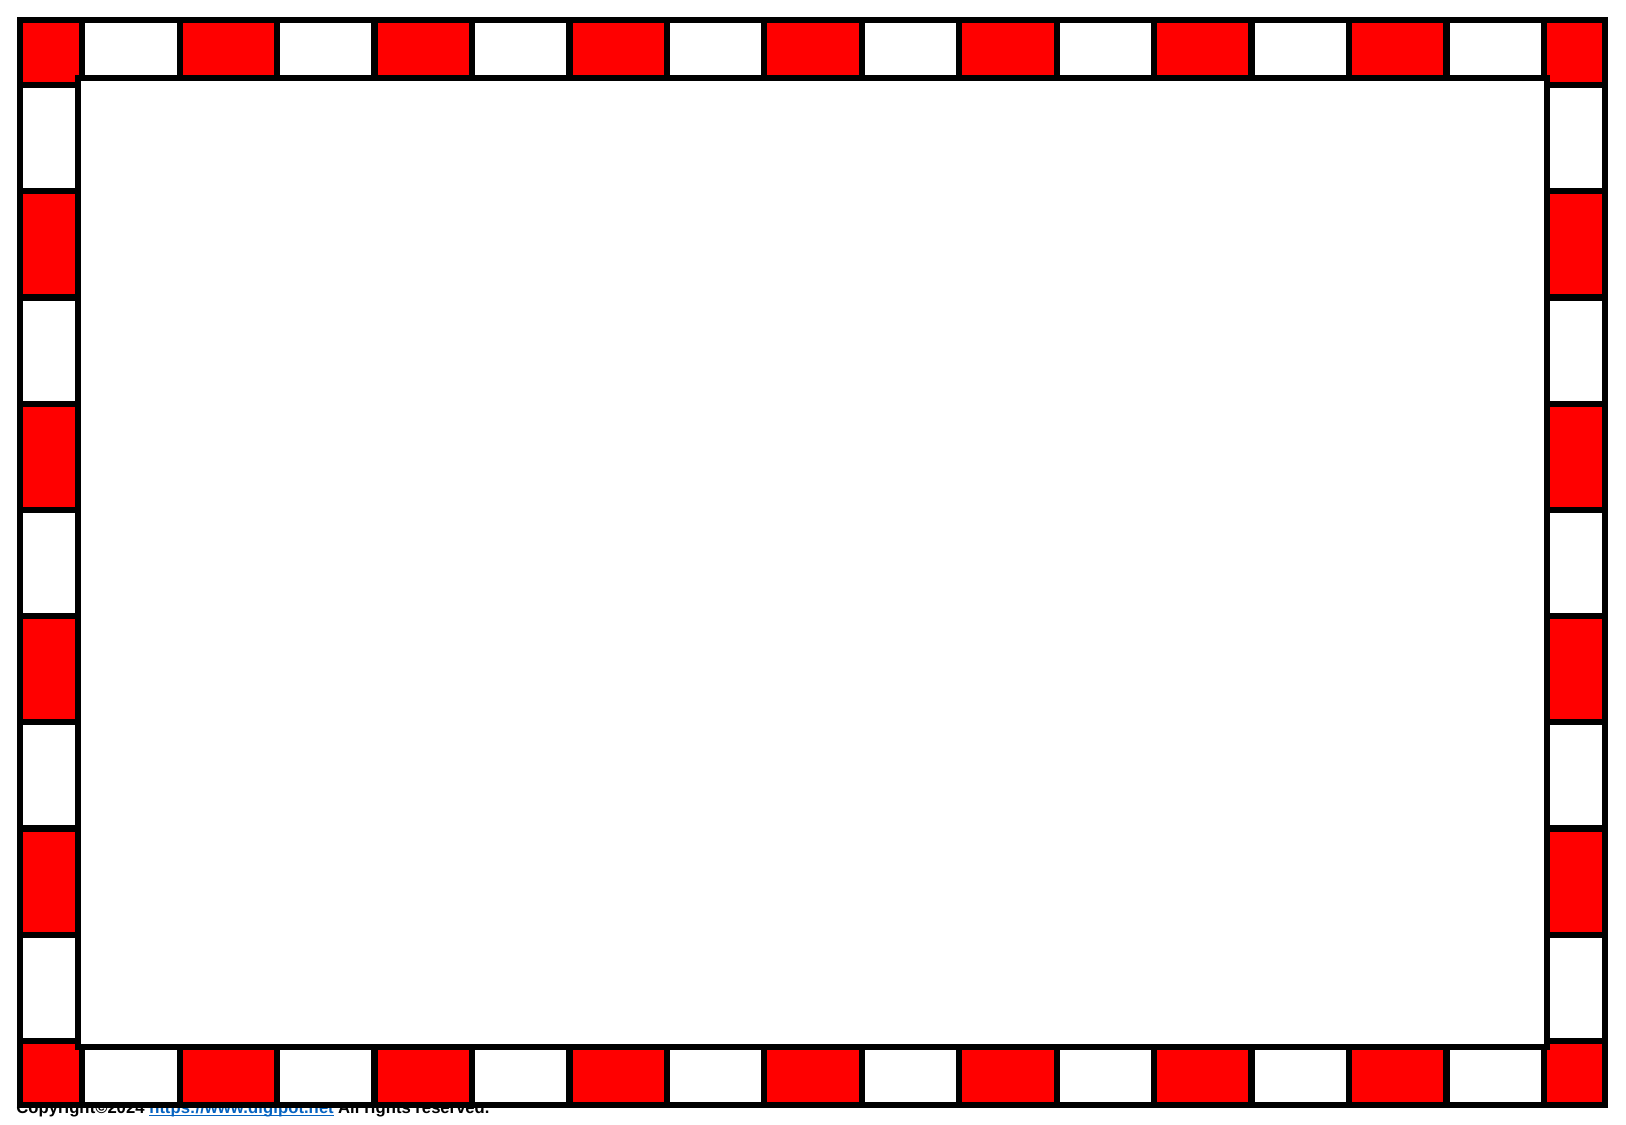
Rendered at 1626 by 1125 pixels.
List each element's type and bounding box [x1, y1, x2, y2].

text_box [181, 19, 276, 79]
text_box [1546, 509, 1606, 617]
text_box [1545, 19, 1606, 84]
text_box [1546, 84, 1606, 192]
text_box [1056, 19, 1155, 79]
text_box [1546, 934, 1606, 1042]
text_box [19, 1042, 81, 1106]
text_box [19, 405, 79, 509]
text_box [1546, 405, 1606, 509]
text_box [19, 830, 79, 934]
text_box [19, 192, 79, 296]
text_box [666, 1046, 765, 1106]
text_box [765, 1046, 861, 1106]
text_box [1251, 19, 1350, 79]
text_box [1155, 19, 1251, 79]
text_box [81, 19, 181, 79]
text_box [571, 1046, 666, 1106]
text_box [376, 1046, 471, 1106]
text_box [861, 1046, 960, 1106]
text_box [276, 1046, 376, 1106]
text_box [1155, 1046, 1251, 1106]
text_box [471, 1046, 571, 1106]
text_box [1545, 1042, 1606, 1106]
text_box [1546, 830, 1606, 934]
text_box [1350, 1046, 1445, 1106]
text_box [19, 84, 79, 192]
text_box [1546, 192, 1606, 296]
text_box [19, 934, 79, 1042]
text_box [1251, 1046, 1350, 1106]
text_box [1445, 19, 1545, 79]
text_box [19, 721, 79, 830]
text_box [376, 19, 471, 79]
text_box [1546, 617, 1606, 721]
text_box [1056, 1046, 1155, 1106]
text_box [861, 19, 960, 79]
text_box [571, 19, 666, 79]
text_box [1445, 1046, 1545, 1106]
text_box [19, 19, 81, 84]
text_box [181, 1046, 276, 1106]
text_box [471, 19, 571, 79]
text_box [19, 296, 79, 405]
text_box [1546, 296, 1606, 405]
text_box [19, 617, 79, 721]
text_box [81, 1046, 181, 1106]
text_box [1546, 721, 1606, 830]
text_box [1350, 19, 1445, 79]
text_box [276, 19, 376, 79]
text_box [960, 1046, 1056, 1106]
text_box [19, 509, 79, 617]
text_box [765, 19, 861, 79]
text_box [666, 19, 765, 79]
text_box [960, 19, 1056, 79]
